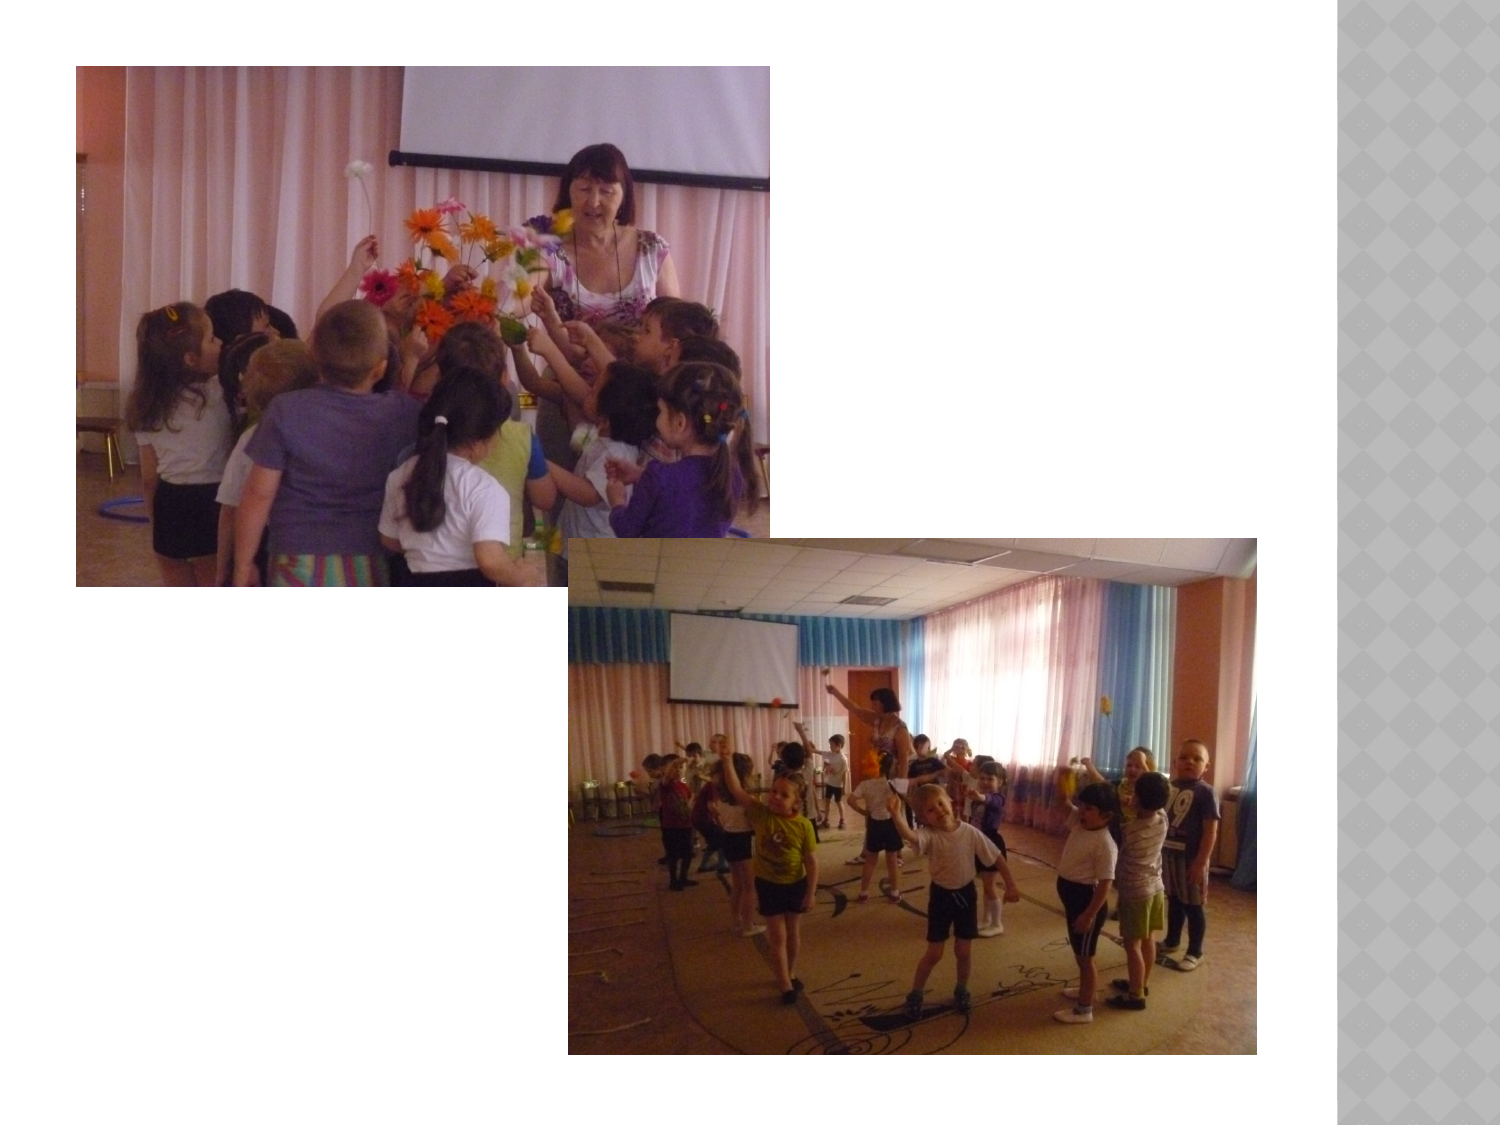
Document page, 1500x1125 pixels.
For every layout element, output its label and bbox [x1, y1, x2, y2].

list [568, 538, 1258, 1056]
list [76, 65, 771, 587]
